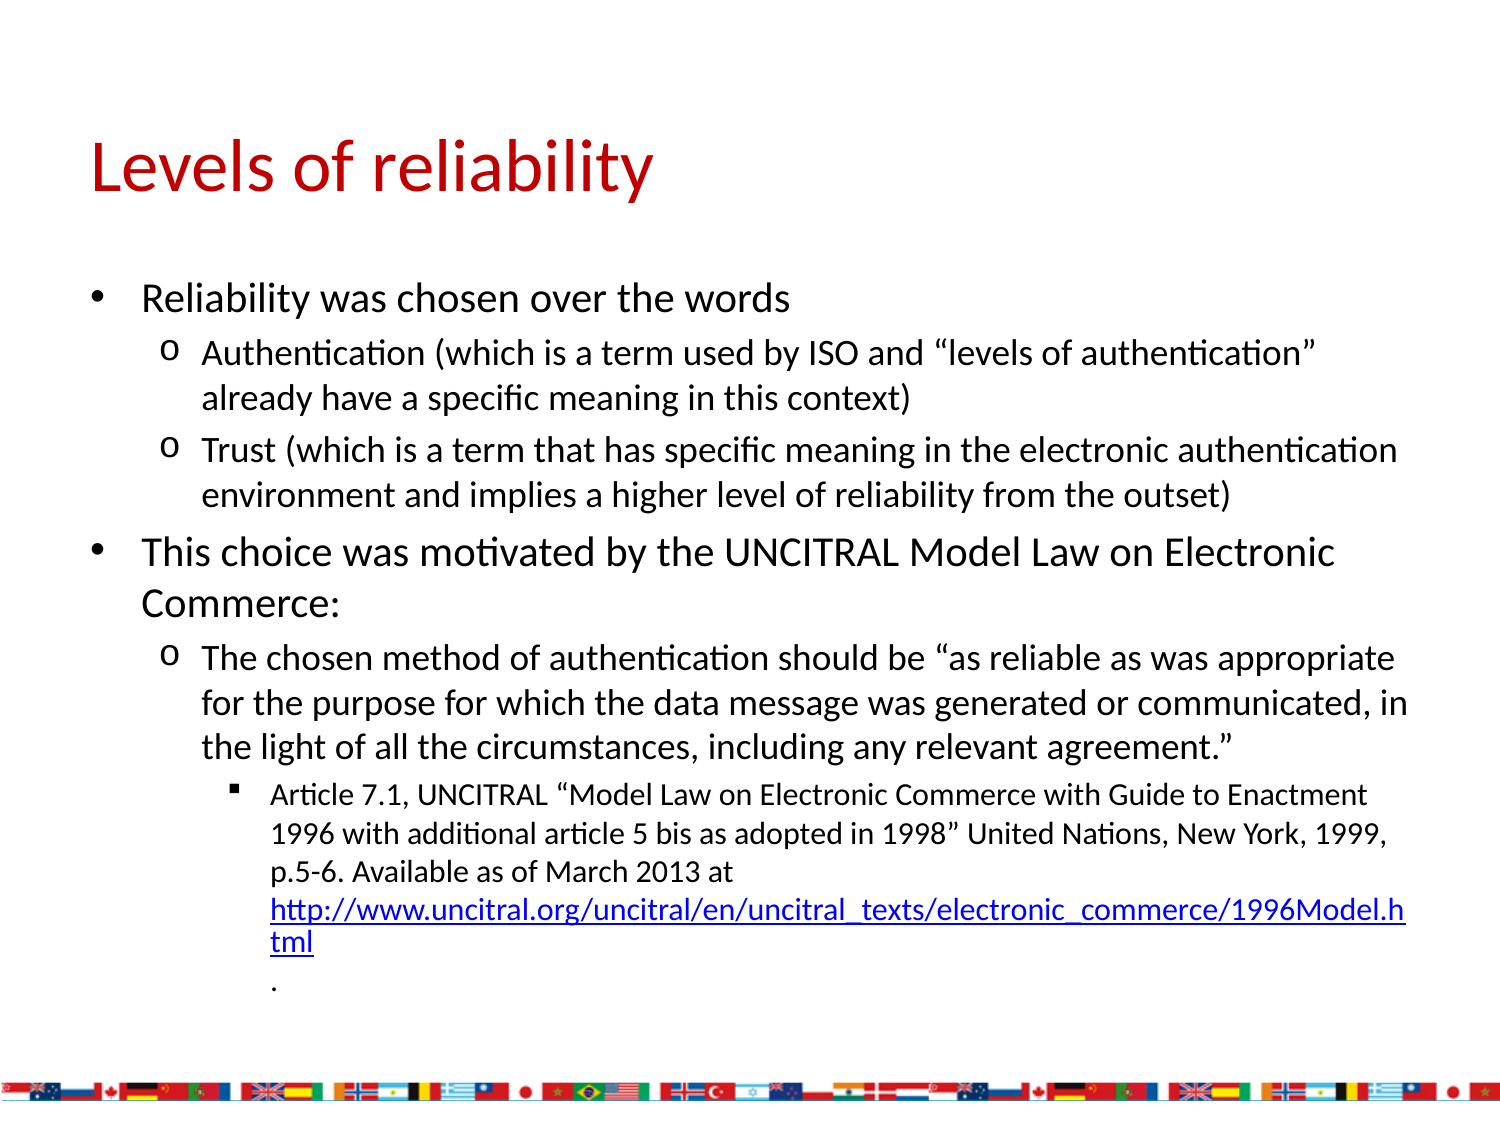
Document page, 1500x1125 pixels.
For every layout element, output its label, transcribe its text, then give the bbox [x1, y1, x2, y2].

list Reliability was chosen over the words Authentication (which is a term used by ISO and “levels of authentication” already have a specific meaning in this context) Trust (which is a term that has specific meaning in the electronic authentication environment and implies a higher level of reliability from the outset) This choice was motivated by the UNCITRAL Model Law on Electronic Commerce: The chosen method of authentication should be “as reliable as was appropriate for the purpose for which the data message was generated or communicated, in the light of all the circumstances, including any relevant agreement.” Article 7.1, UNCITRAL “Model Law on Electronic Commerce with Guide to Enactment 1996 with additional article 5 bis as adopted in 1998” United Nations, New York, 1999, p.5-6. Available as of March 2013 at http://www.uncitral.org/uncitral/en/uncitral_texts/electronic_commerce/1996Model.html. [74, 262, 1426, 1006]
picture [1, 1082, 1500, 1101]
title Levels of reliability [74, 89, 1426, 233]
